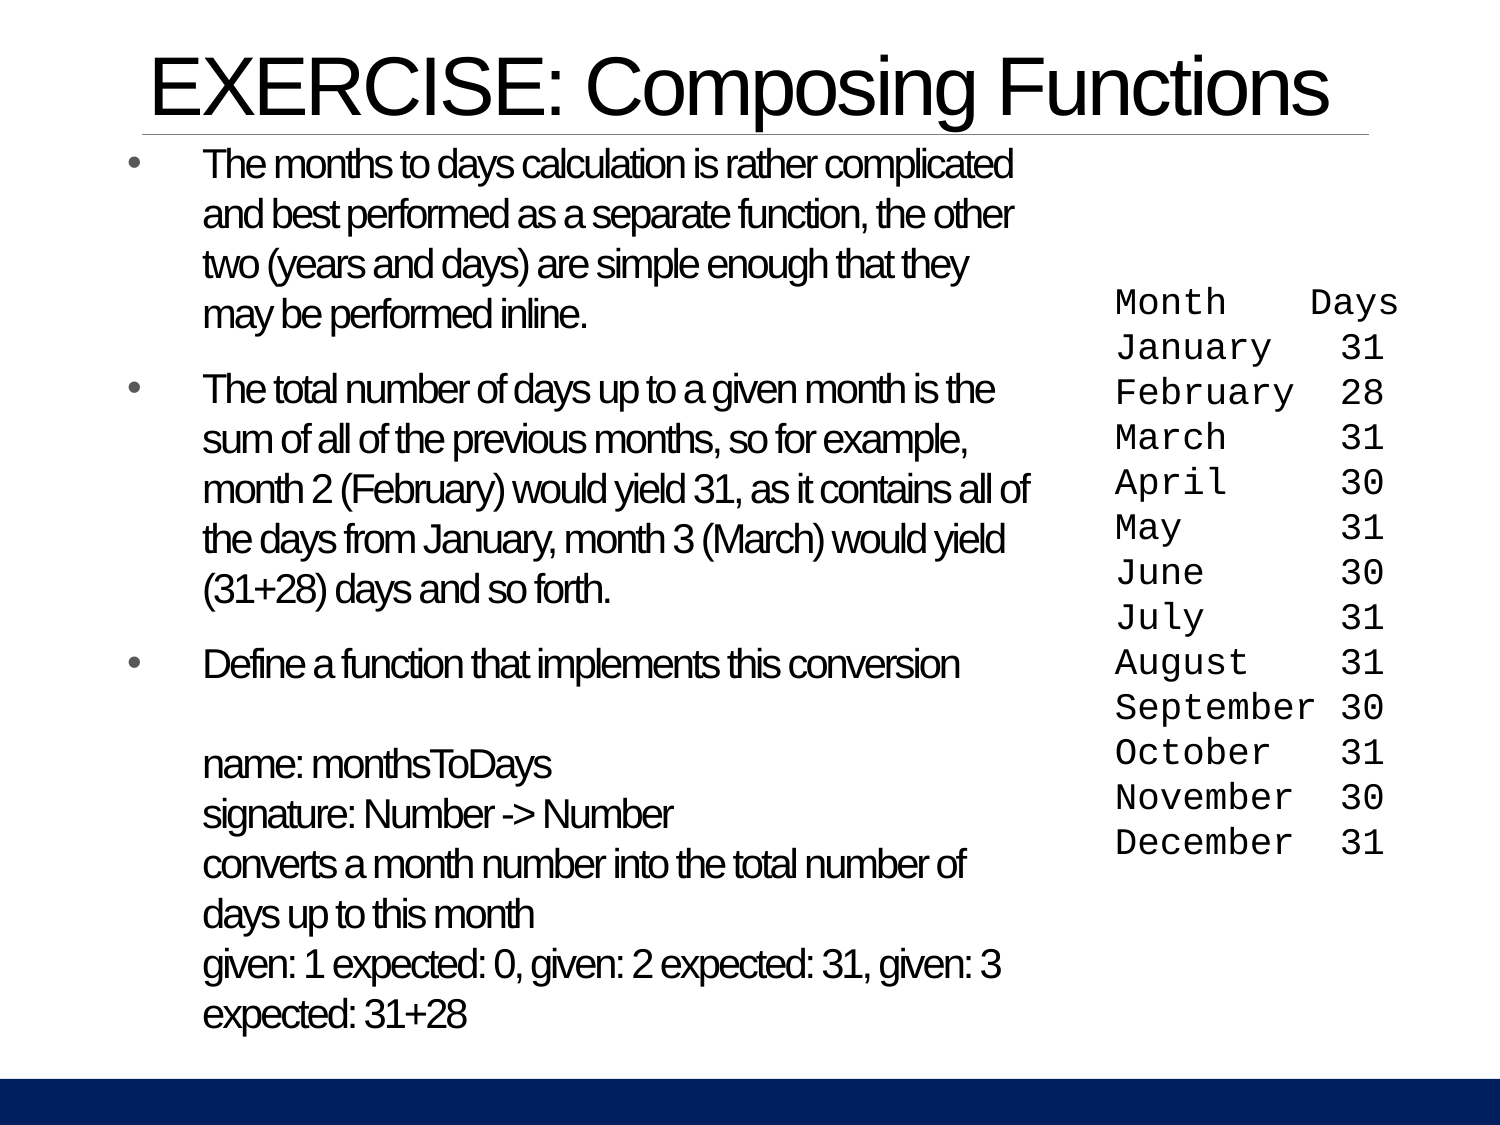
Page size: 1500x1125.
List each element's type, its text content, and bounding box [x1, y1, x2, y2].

title EXERCISE: Composing Functions [146, 29, 1500, 220]
text_box Month Days January 31 February 28 March 31 April 30 May 31 June 30 July 31 August 31 September 30 October 31 November 30 December 31 [1099, 224, 1475, 915]
text_box The months to days calculation is rather complicated and best performed as a separate function, the other two (years and days) are simple enough that they may be performed inline. The total number of days up to a given month is the sum of all of the previous months, so for example, month 2 (February) would yield 31, as it contains all of the days from January, month 3 (March) would yield (31+28) days and so forth. Define a function that implements this conversion name: monthsToDays signature: Number -> Number converts a month number into the total number of days up to this month given: 1 expected: 0, given: 2 expected: 31, given: 3 expected: 31+28 [124, 112, 1038, 1038]
